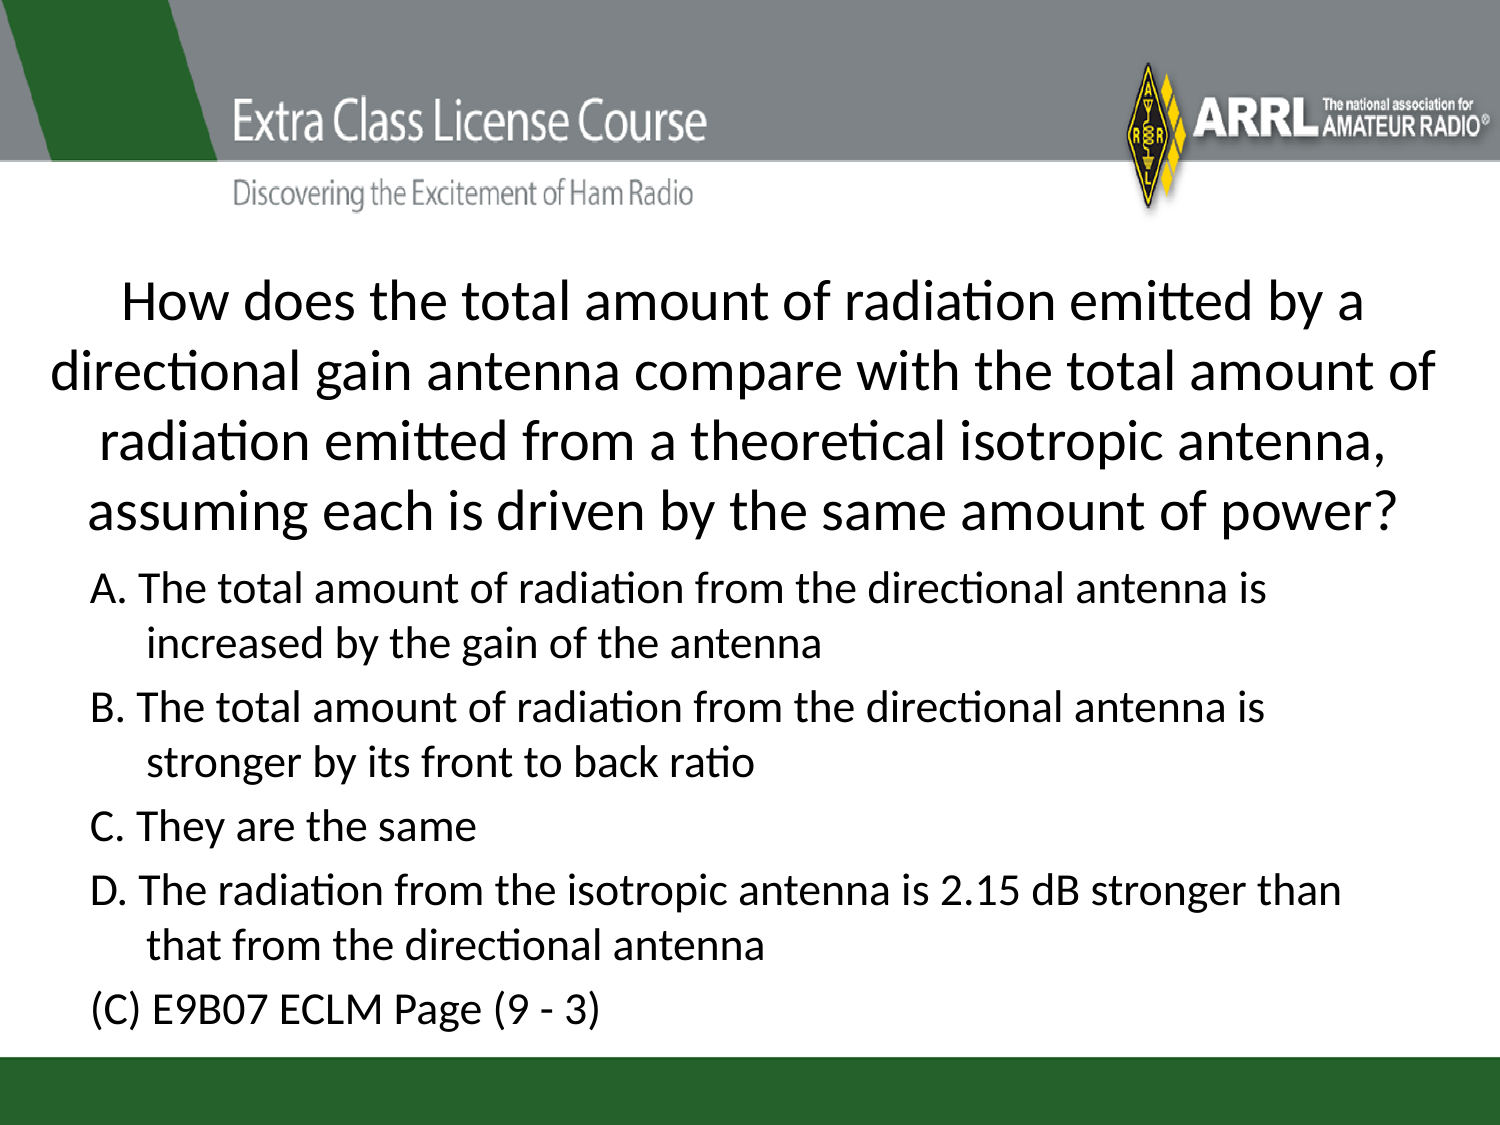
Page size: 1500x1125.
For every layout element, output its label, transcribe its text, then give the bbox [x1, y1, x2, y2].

picture [0, 0, 1500, 1125]
title How does the total amount of radiation emitted by a directional gain antenna compare with the total amount of radiation emitted from a theoretical isotropic antenna, assuming each is driven by the same amount of power? [24, 254, 1463, 435]
list A. The total amount of radiation from the directional antenna is increased by the gain of the antenna B. The total amount of radiation from the directional antenna is stronger by its front to back ratio C. They are the same D. The radiation from the isotropic antenna is 2.15 dB stronger than that from the directional antenna (C) E9B07 ECLM Page (9 - 3) [75, 549, 1425, 1050]
